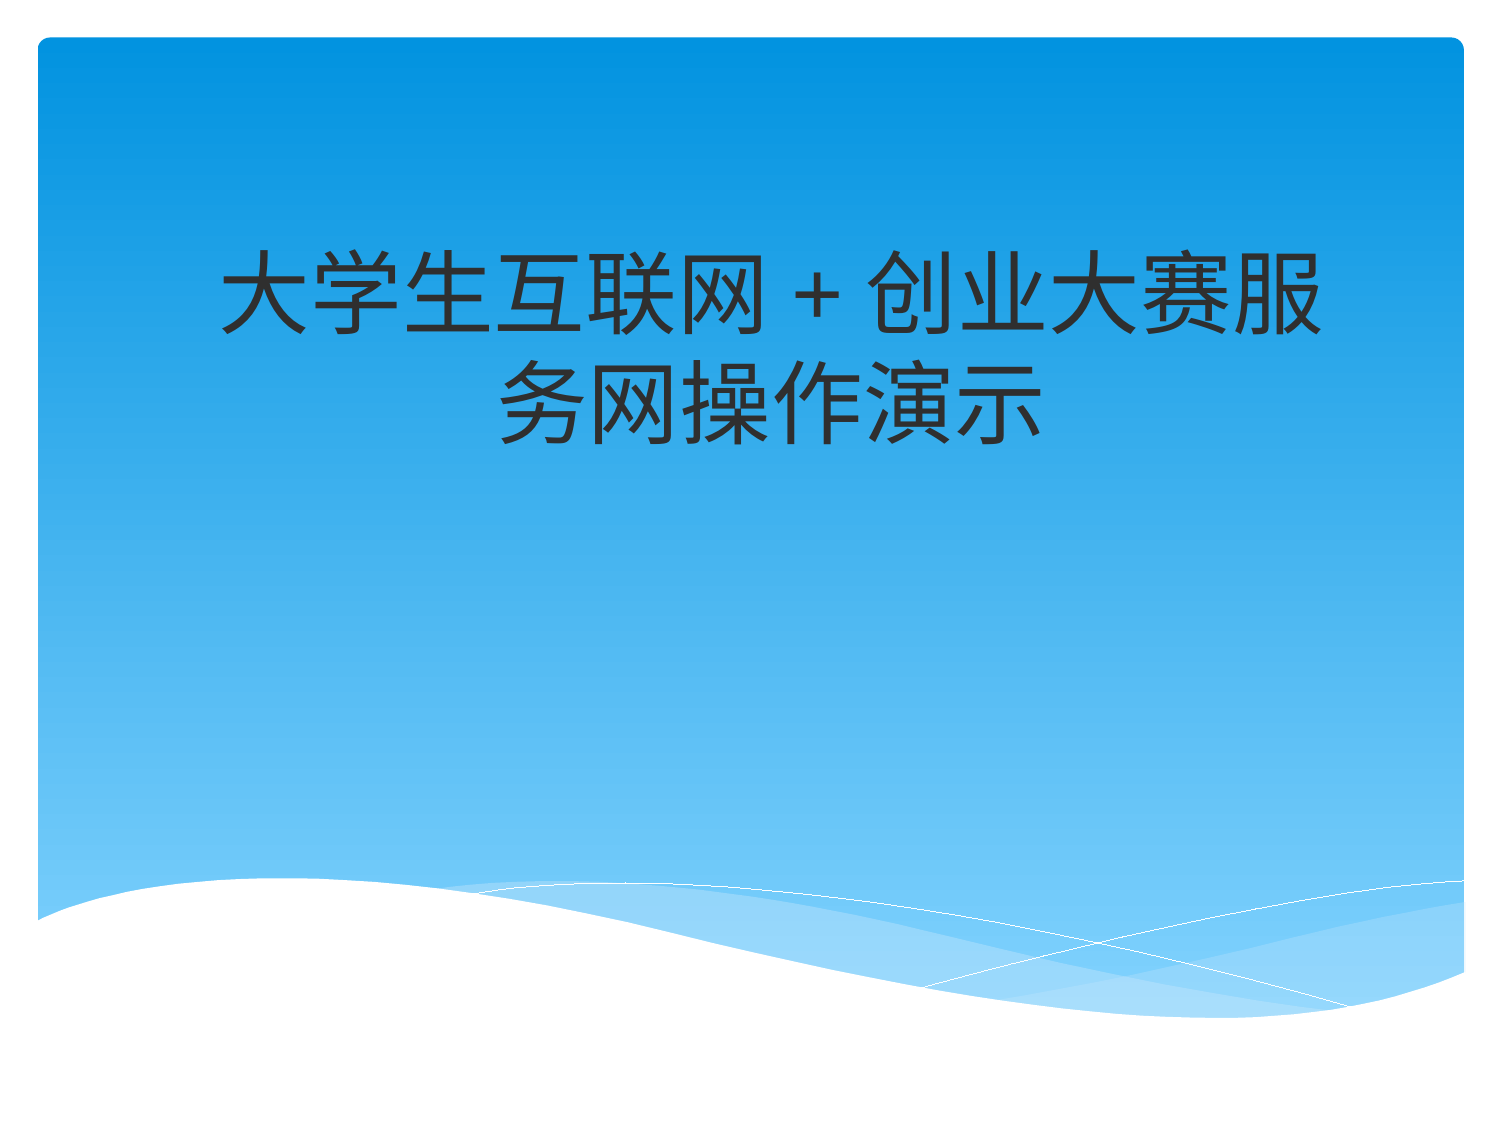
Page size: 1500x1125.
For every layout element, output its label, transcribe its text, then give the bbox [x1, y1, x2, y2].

title 大学生互联网+创业大赛服务网操作演示 [183, 314, 1361, 574]
